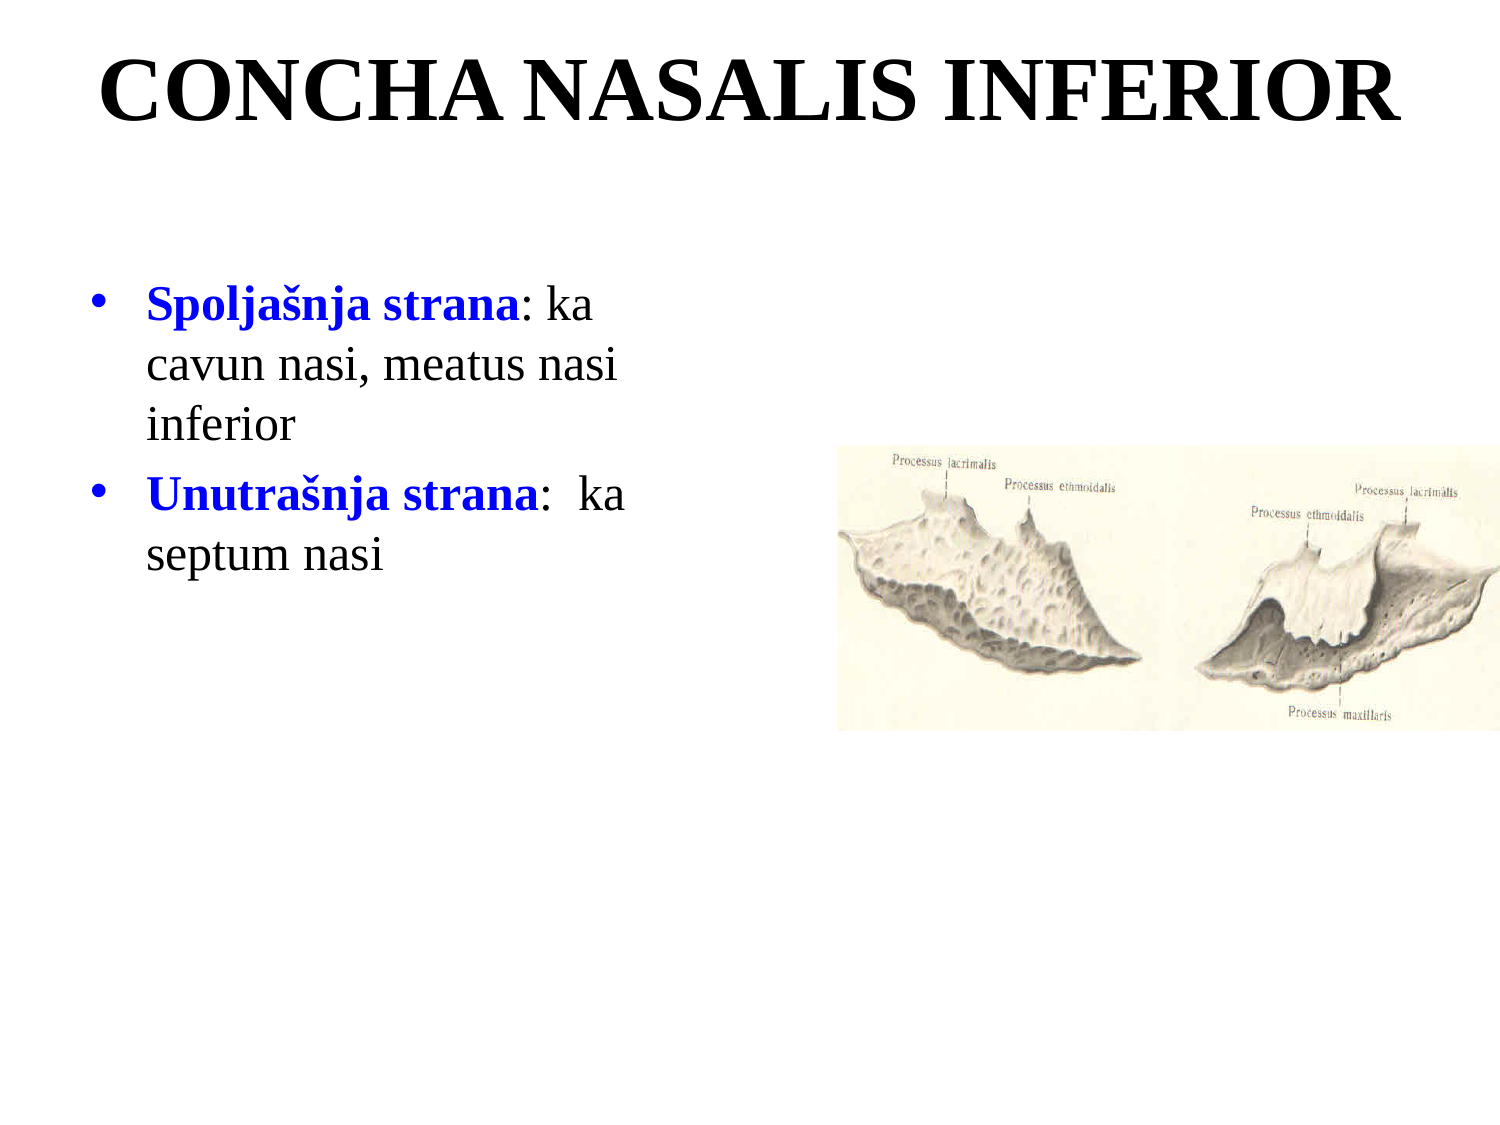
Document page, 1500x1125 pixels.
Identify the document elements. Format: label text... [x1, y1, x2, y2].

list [837, 445, 1500, 731]
title CONCHA NASALIS INFERIOR [75, 45, 1425, 233]
list Spoljašnja strana: ka cavun nasi, meatus nasi inferior Unutrašnja strana: ka septum nasi [75, 262, 738, 1005]
